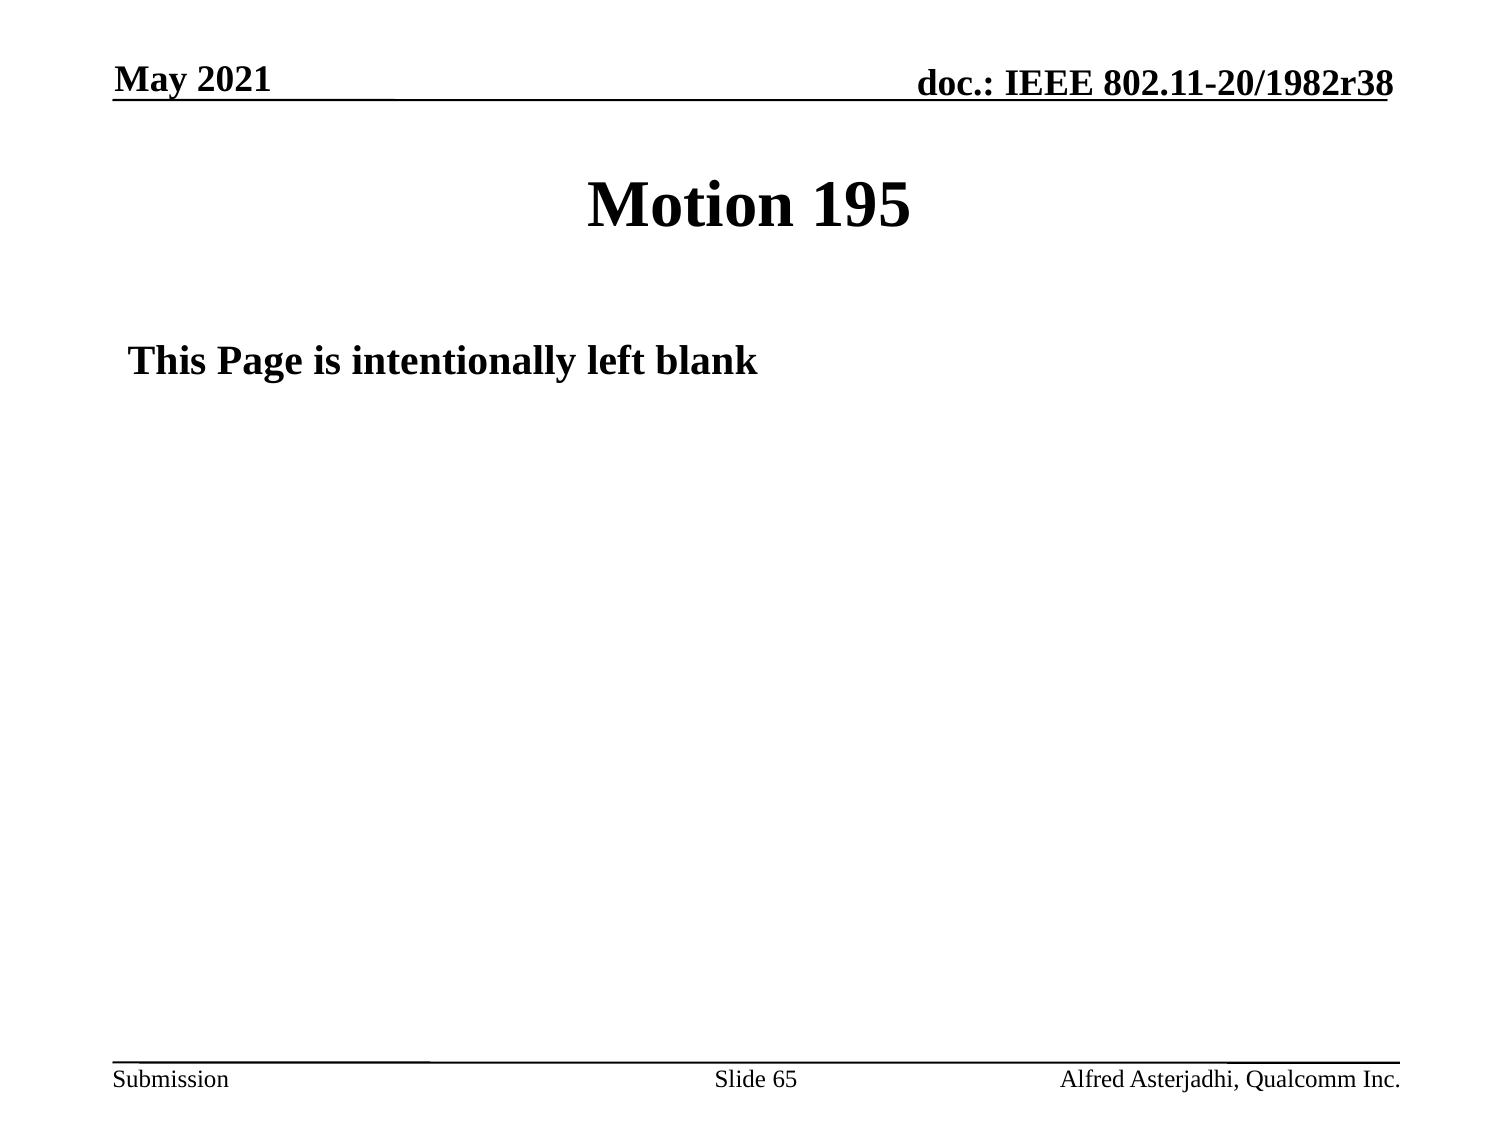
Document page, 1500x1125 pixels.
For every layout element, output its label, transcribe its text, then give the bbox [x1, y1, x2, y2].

list This Page is intentionally left blank [112, 324, 1388, 1000]
footer Alfred Asterjadhi, Qualcomm Inc. [878, 1061, 1402, 1093]
title Motion 195 [112, 112, 1388, 288]
slide_number Slide 65 [712, 1061, 800, 1123]
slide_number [114, 54, 423, 100]
